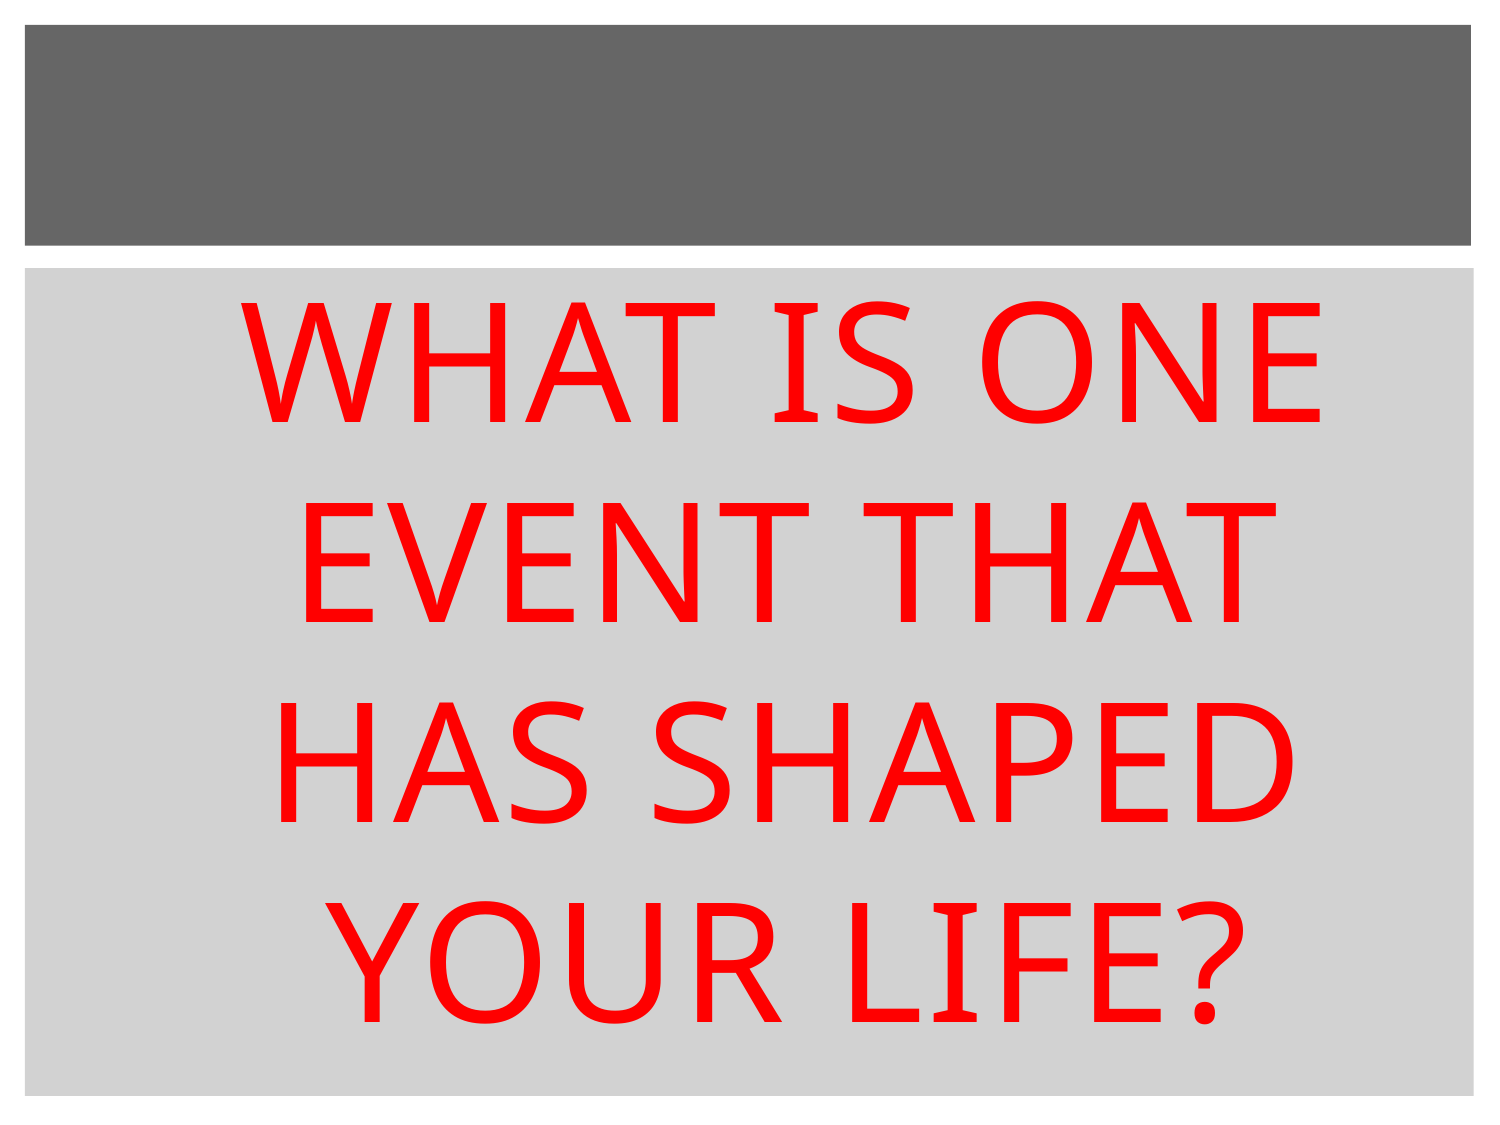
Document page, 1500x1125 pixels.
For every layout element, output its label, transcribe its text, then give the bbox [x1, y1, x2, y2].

title What is One event that has shaped your life? [112, 562, 1463, 750]
